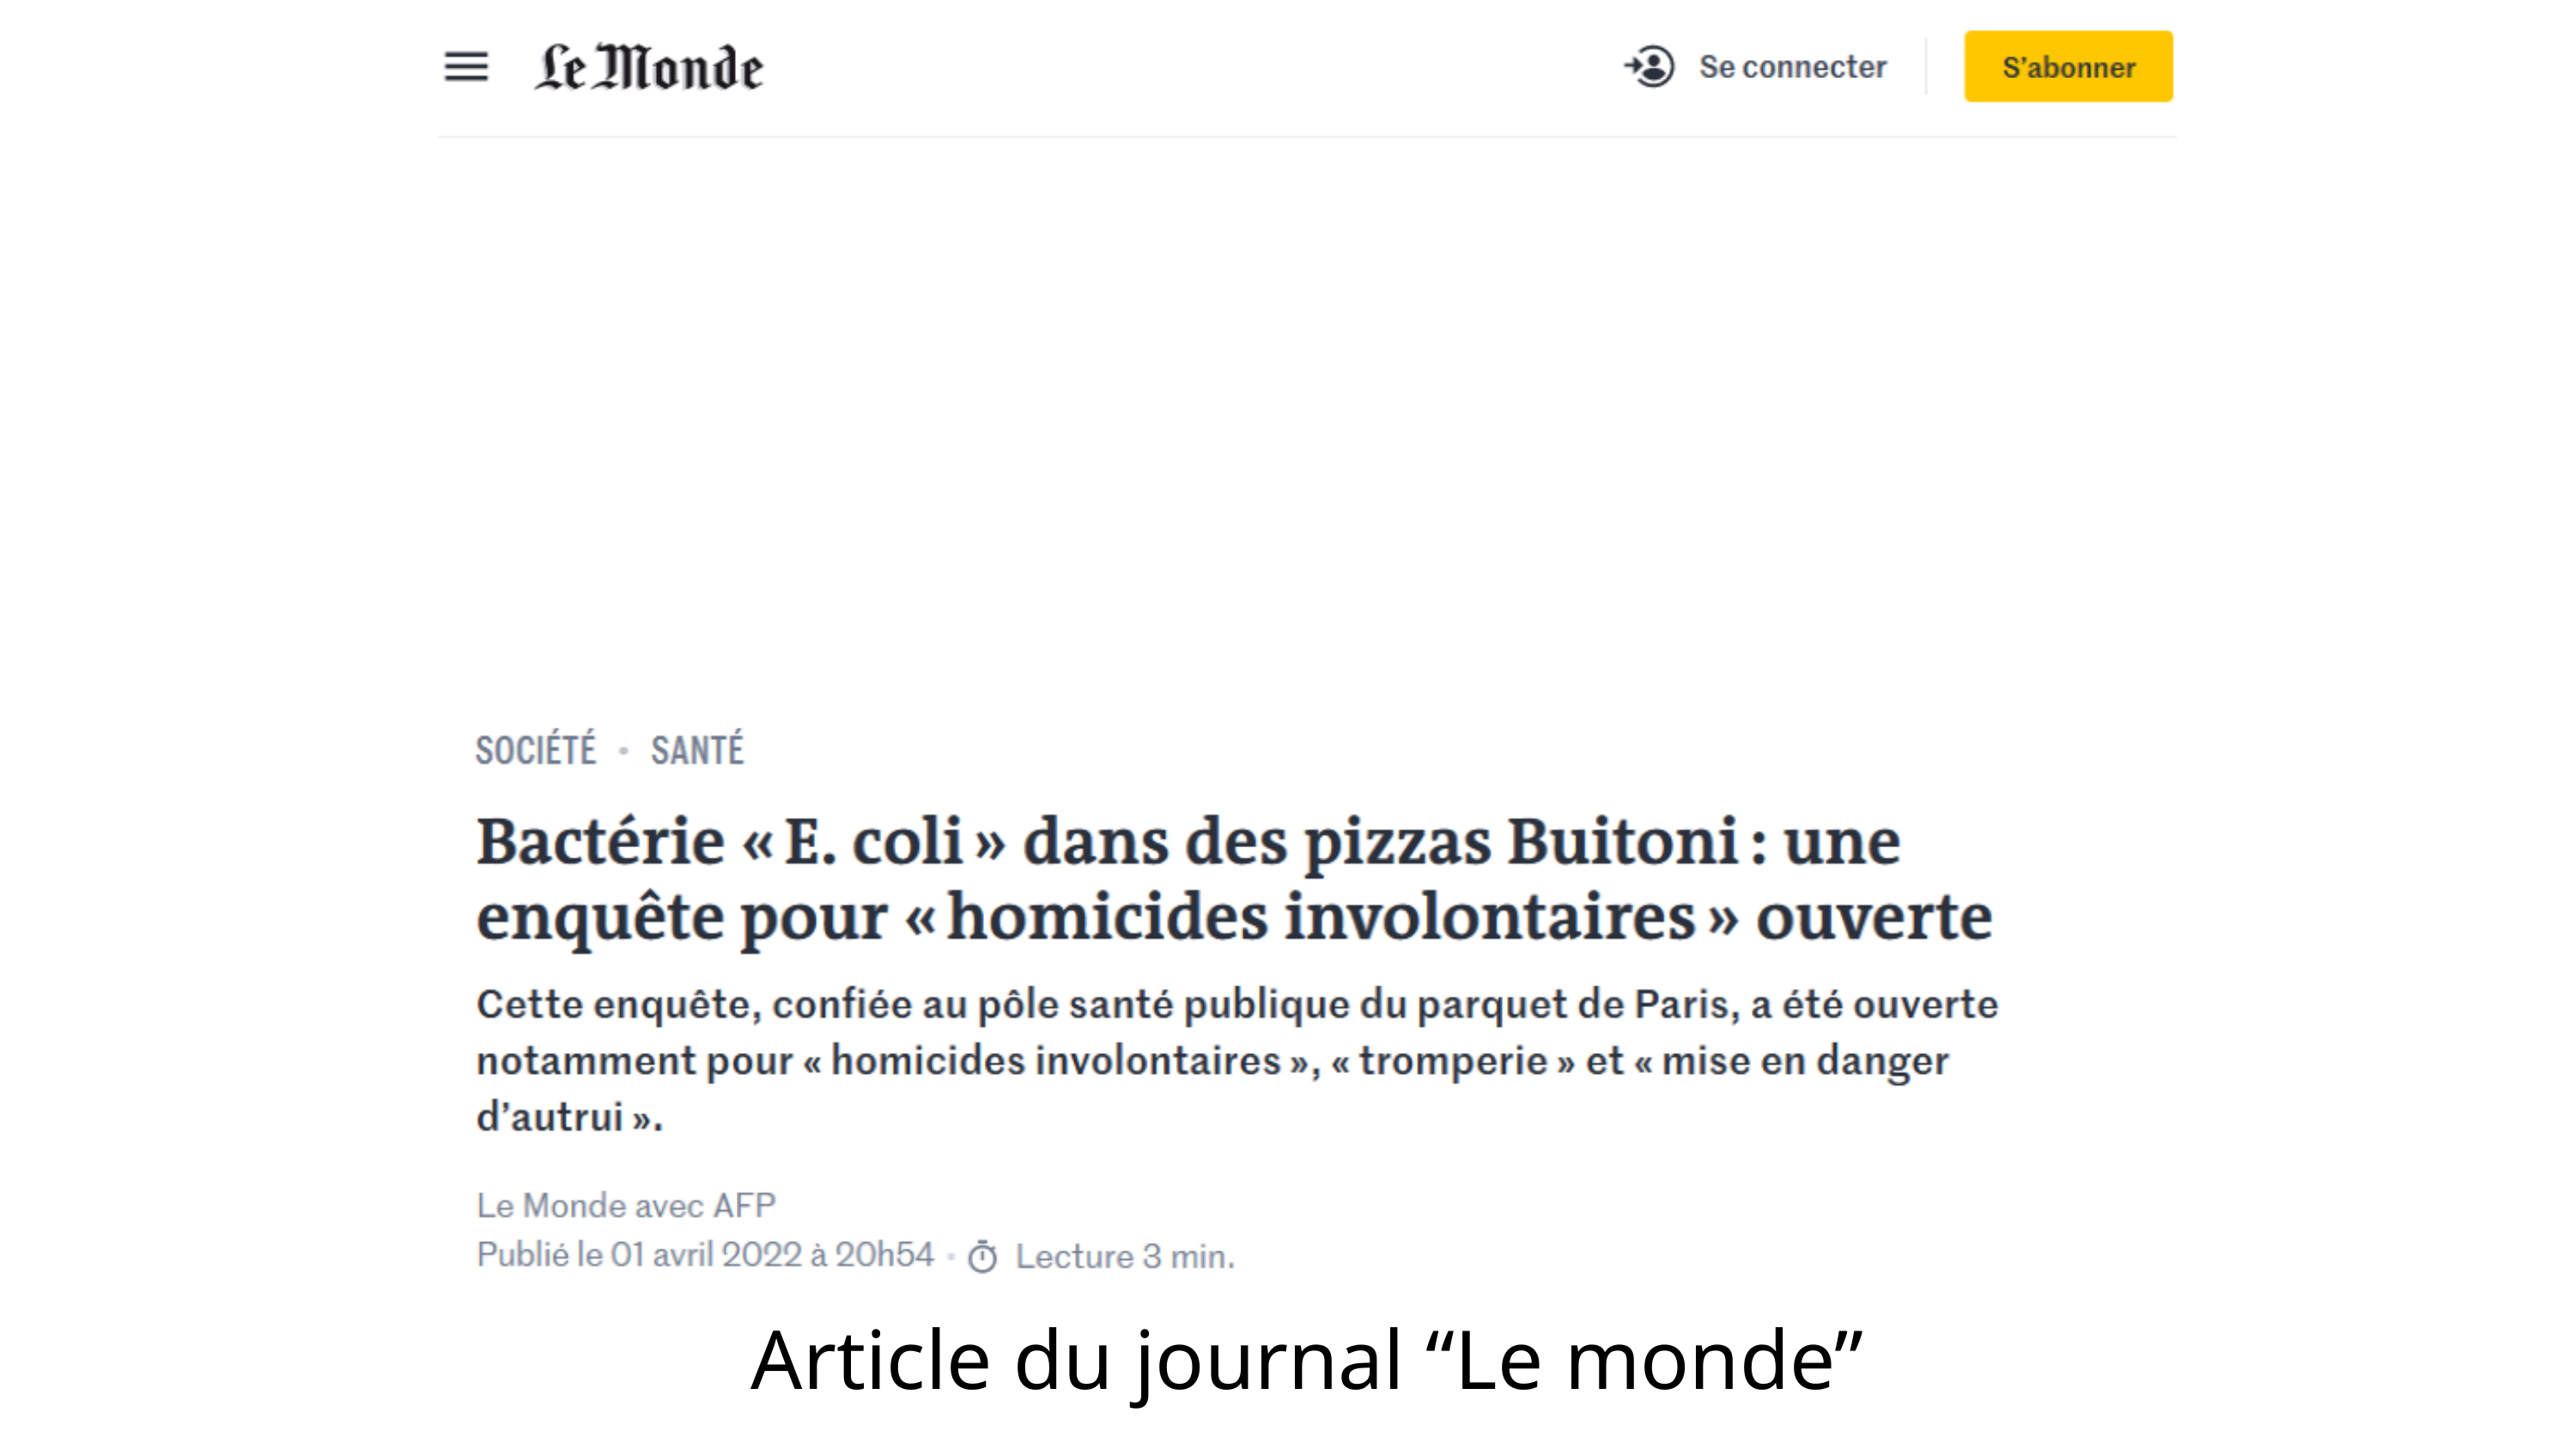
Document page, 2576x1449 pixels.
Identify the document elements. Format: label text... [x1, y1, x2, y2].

text_box [438, 0, 2178, 1291]
text_box Article du journal “Le monde” [696, 1291, 1918, 1405]
